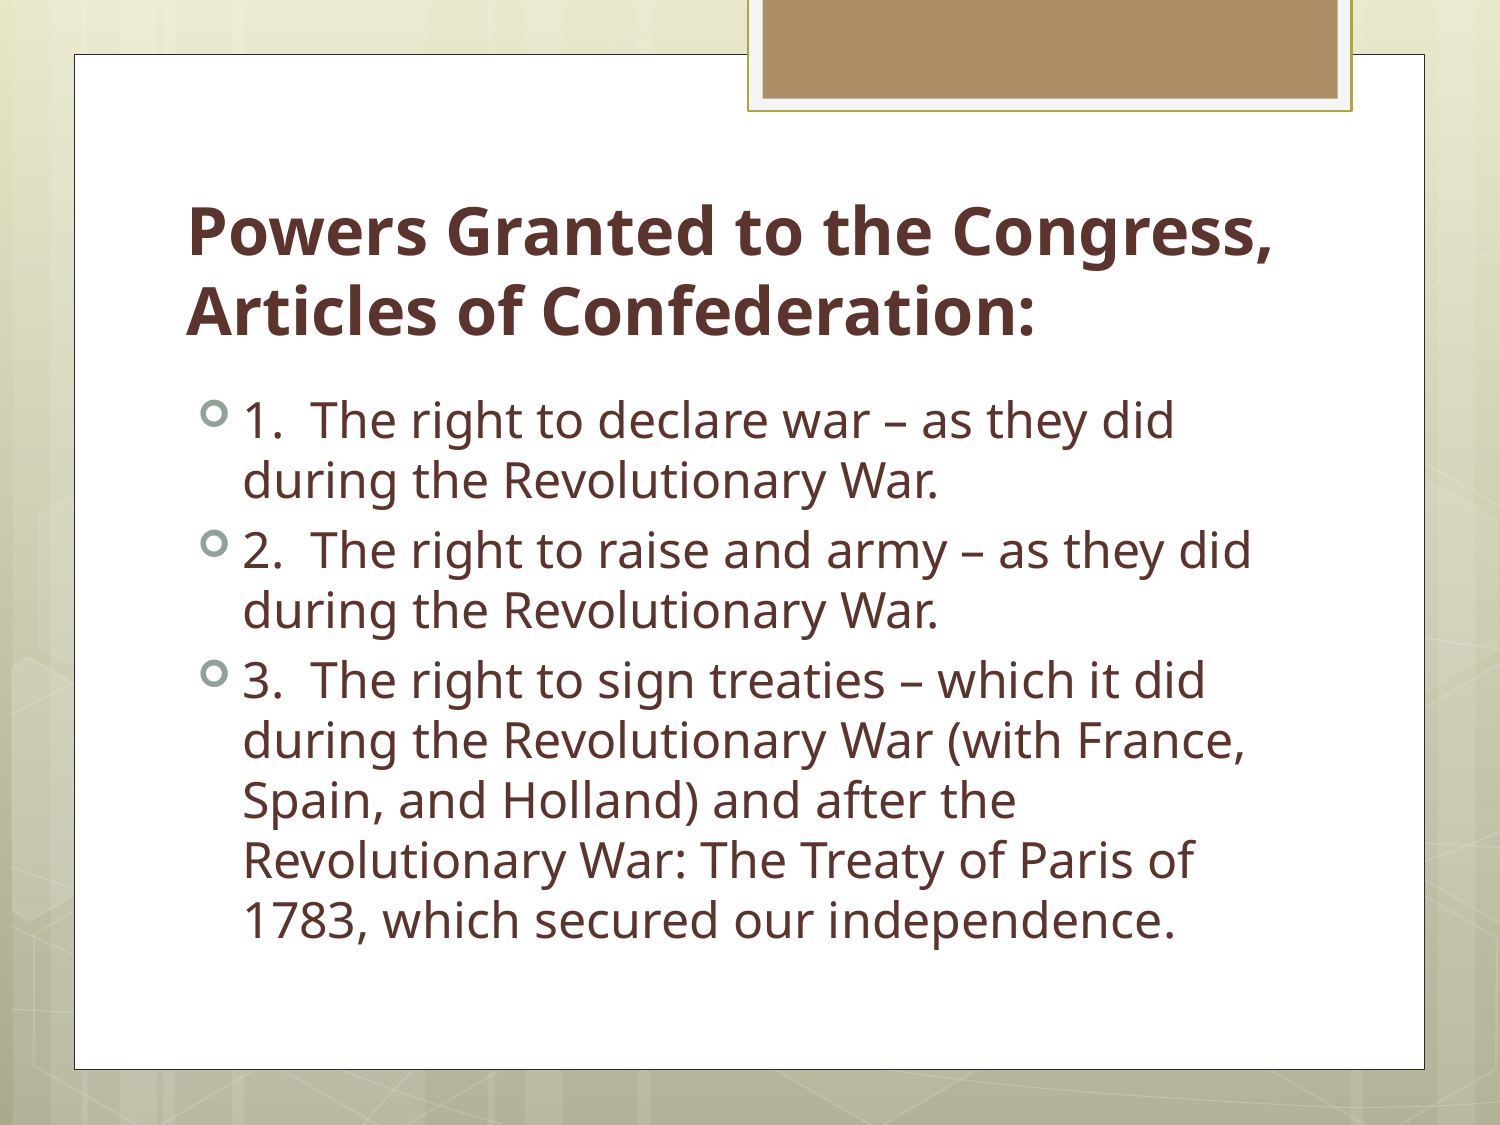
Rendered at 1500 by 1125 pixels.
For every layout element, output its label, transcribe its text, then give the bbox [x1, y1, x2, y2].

title Powers Granted to the Congress, Articles of Confederation: [171, 168, 1324, 357]
list 1. The right to declare war – as they did during the Revolutionary War. 2. The right to raise and army – as they did during the Revolutionary War. 3. The right to sign treaties – which it did during the Revolutionary War (with France, Spain, and Holland) and after the Revolutionary War: The Treaty of Paris of 1783, which secured our independence. [171, 381, 1283, 957]
